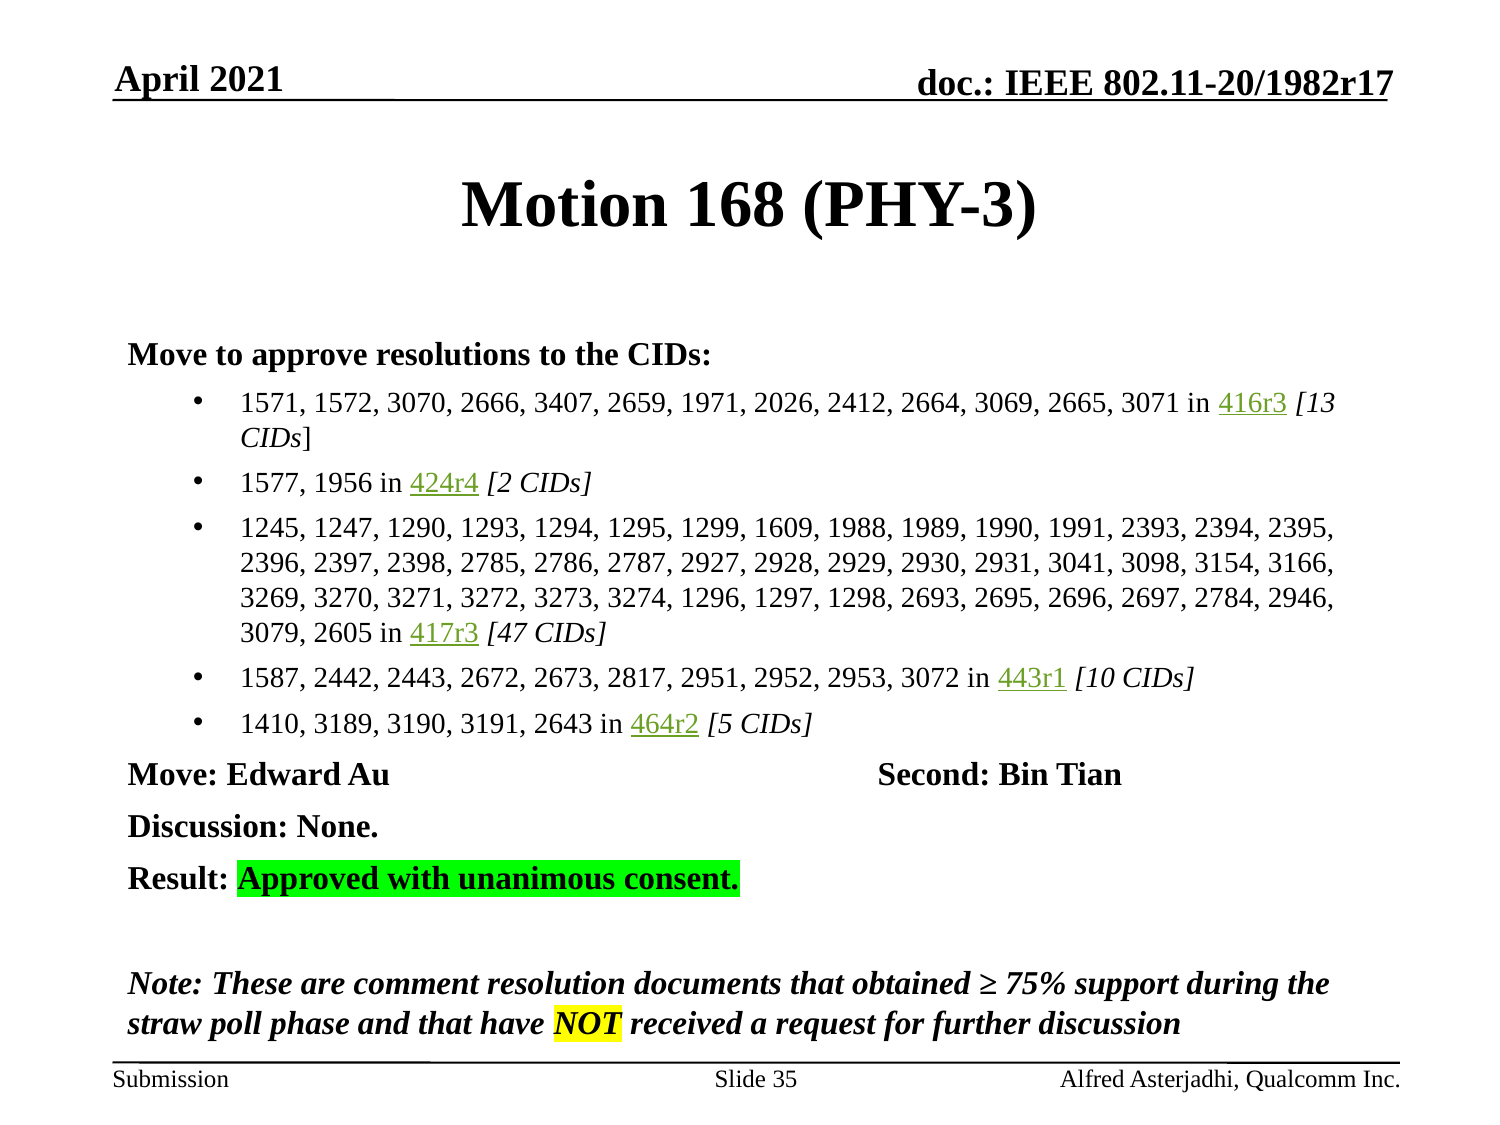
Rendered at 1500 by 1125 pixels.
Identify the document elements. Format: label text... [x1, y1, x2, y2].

title Motion 168 (PHY-3) [112, 112, 1388, 288]
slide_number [114, 54, 423, 100]
list Move to approve resolutions to the CIDs: 1571, 1572, 3070, 2666, 3407, 2659, 1971, 2026, 2412, 2664, 3069, 2665, 3071 in 416r3 [13 CIDs] 1577, 1956 in 424r4 [2 CIDs] 1245, 1247, 1290, 1293, 1294, 1295, 1299, 1609, 1988, 1989, 1990, 1991, 2393, 2394, 2395, 2396, 2397, 2398, 2785, 2786, 2787, 2927, 2928, 2929, 2930, 2931, 3041, 3098, 3154, 3166, 3269, 3270, 3271, 3272, 3273, 3274, 1296, 1297, 1298, 2693, 2695, 2696, 2697, 2784, 2946, 3079, 2605 in 417r3 [47 CIDs] 1587, 2442, 2443, 2672, 2673, 2817, 2951, 2952, 2953, 3072 in 443r1 [10 CIDs] 1410, 3189, 3190, 3191, 2643 in 464r2 [5 CIDs] Move: Edward Au Second: Bin Tian Discussion: None. Result: Approved with unanimous consent. Note: These are comment resolution documents that obtained ≥ 75% support during the straw poll phase and that have NOT received a request for further discussion [112, 324, 1388, 1000]
slide_number Slide 35 [712, 1061, 800, 1123]
footer Alfred Asterjadhi, Qualcomm Inc. [878, 1061, 1402, 1093]
